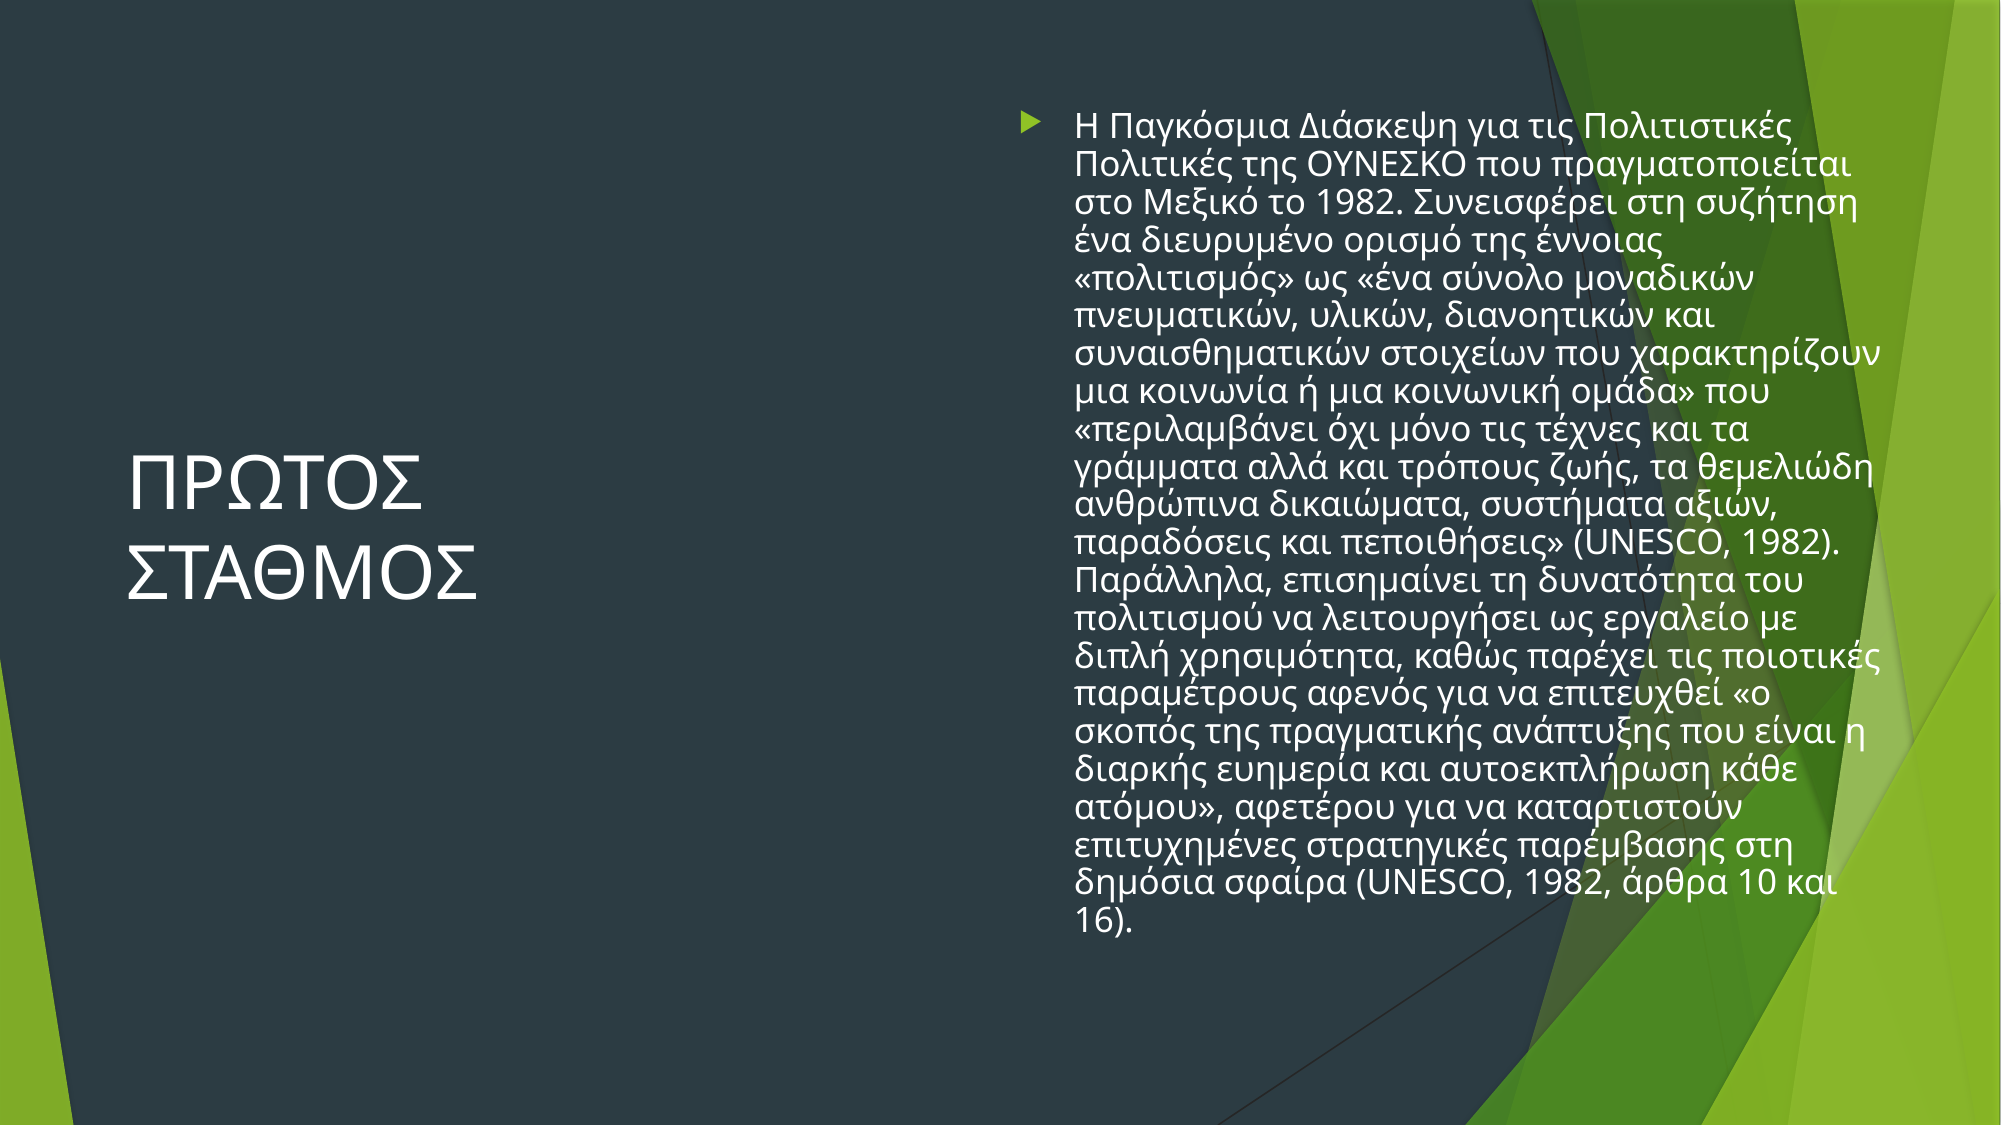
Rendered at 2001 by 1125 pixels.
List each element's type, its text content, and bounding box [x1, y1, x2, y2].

title ΠΡΩΤΟΣ ΣΤΑΘΜΟΣ [111, 99, 742, 949]
list Η Παγκόσμια Διάσκεψη για τις Πολιτιστικές Πολιτικές της ΟΥΝΕΣΚΟ που πραγματοποιείται στο Μεξικό το 1982. Συνεισφέρει στη συζήτηση ένα διευρυμένο ορισμό της έννοιας «πολιτισμός» ως «ένα σύνολο μοναδικών πνευματικών, υλικών, διανοητικών και συναισθηματικών στοιχείων που χαρακτηρίζουν μια κοινωνία ή μια κοινωνική ομάδα» που «περιλαμβάνει όχι μόνο τις τέχνες και τα γράμματα αλλά και τρόπους ζωής, τα θεμελιώδη ανθρώπινα δικαιώματα, συστήματα αξιών, παραδόσεις και πεποιθήσεις» (UNESCO, 1982). Παράλληλα, επισημαίνει τη δυνατότητα του πολιτισμού να λειτουργήσει ως εργαλείο με διπλή χρησιμότητα, καθώς παρέχει τις ποιοτικές παραμέτρους αφενός για να επιτευχθεί «ο σκοπός της πραγματικής ανάπτυξης που είναι η διαρκής ευημερία και αυτοεκπλήρωση κάθε ατόμου», αφετέρου για να καταρτιστούν επιτυχημένες στρατηγικές παρέμβασης στη δημόσια σφαίρα (UNESCO, 1982, άρθρα 10 και 16). [1003, 99, 1908, 949]
